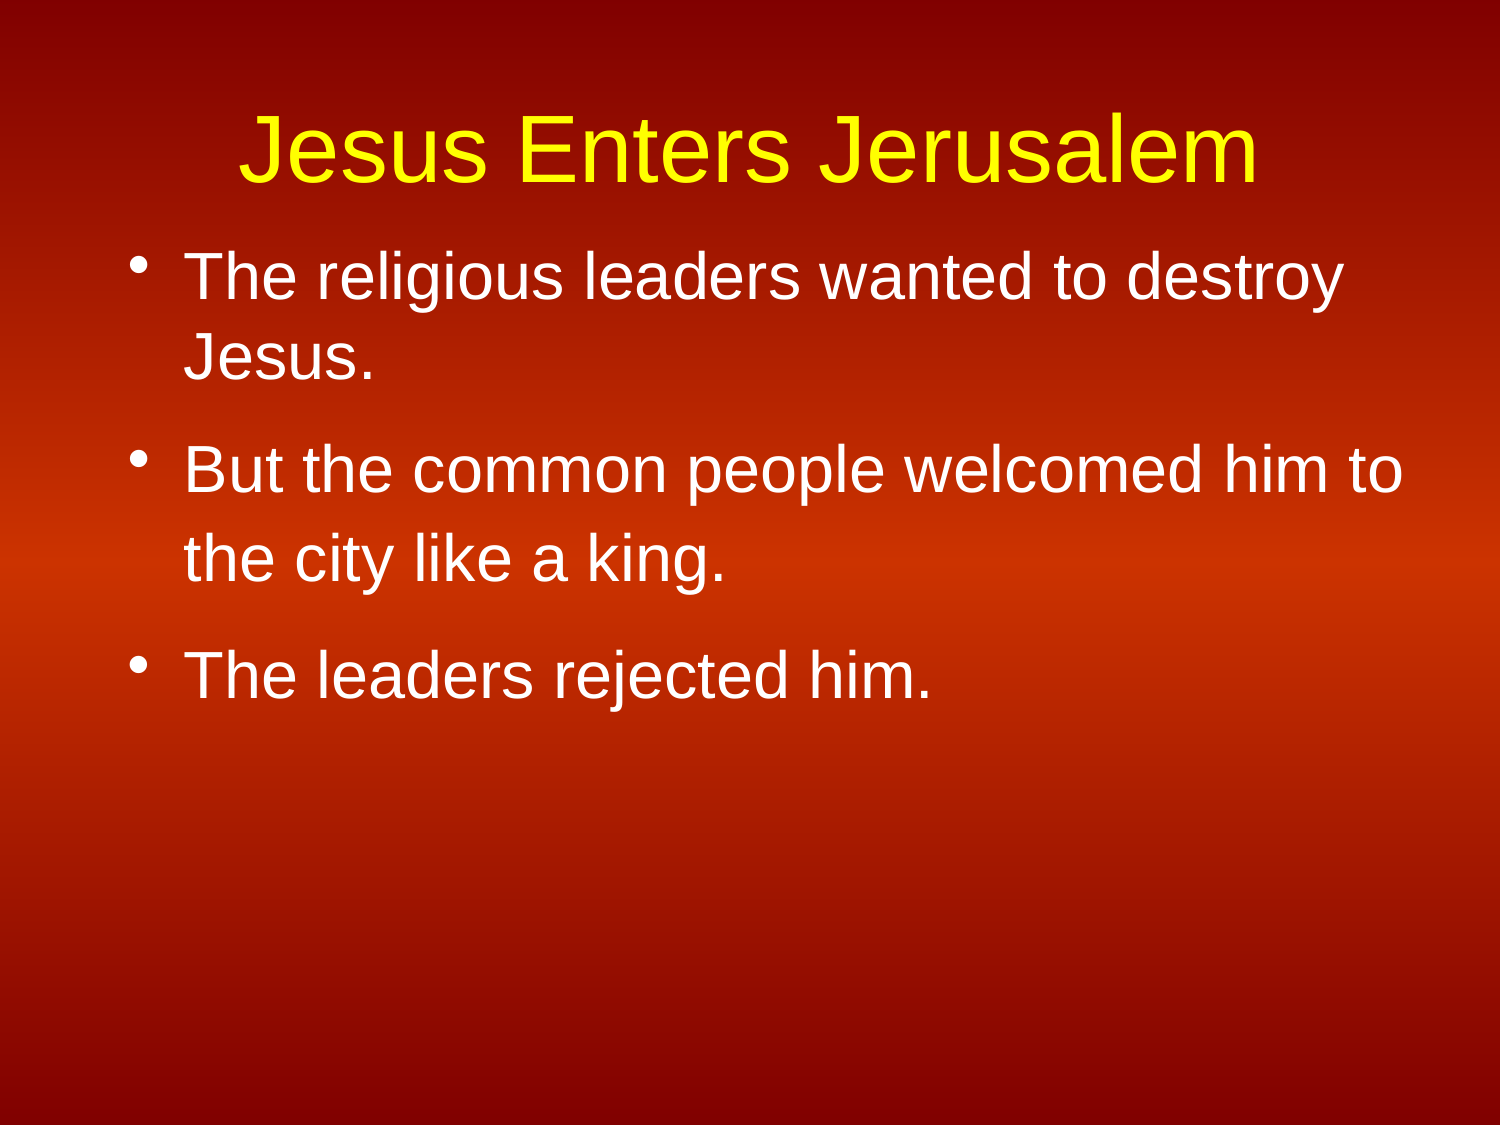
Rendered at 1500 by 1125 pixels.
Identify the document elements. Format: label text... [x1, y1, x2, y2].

text_box The leaders rejected him. [112, 624, 1463, 1025]
title Jesus Enters Jerusalem [37, 50, 1463, 238]
list The religious leaders wanted to destroy Jesus. But the common people welcomed him to the city like a king. [112, 224, 1463, 624]
